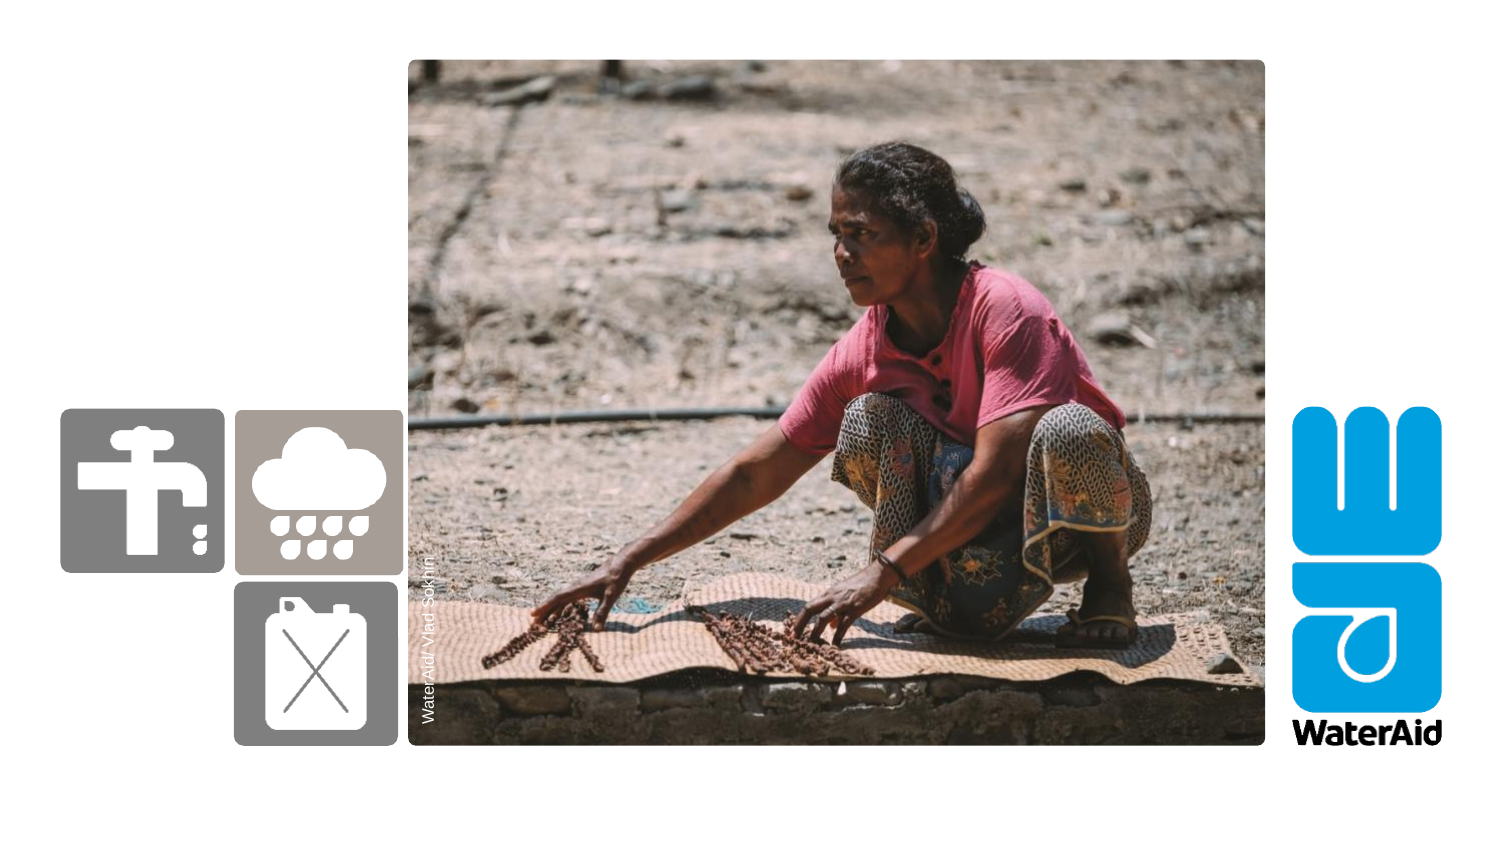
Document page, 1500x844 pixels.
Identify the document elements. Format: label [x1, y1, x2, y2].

picture [1374, 406, 1412, 510]
picture [1292, 406, 1307, 421]
picture [1292, 697, 1442, 746]
picture [60, 408, 225, 574]
picture [233, 407, 406, 580]
picture [1427, 406, 1442, 421]
picture [407, 59, 1266, 746]
picture [233, 581, 399, 747]
picture [1322, 406, 1360, 510]
picture [1292, 540, 1442, 578]
picture [1292, 592, 1396, 682]
